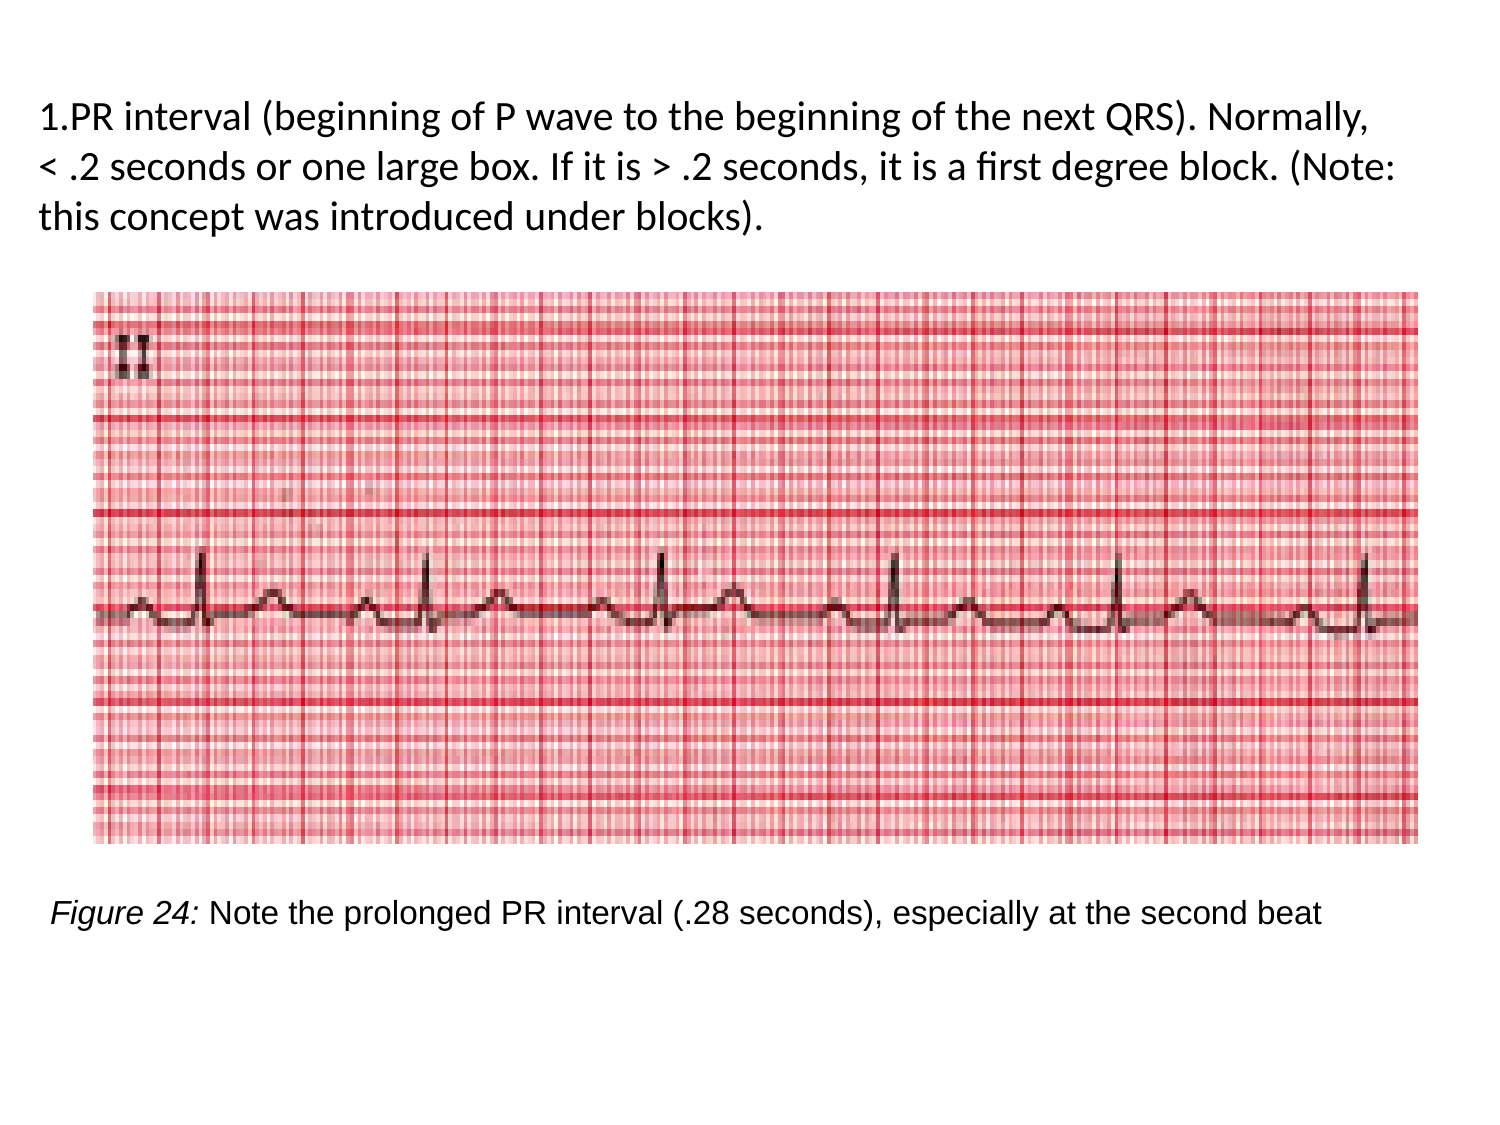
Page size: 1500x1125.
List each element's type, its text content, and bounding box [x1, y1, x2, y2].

text_box PR interval (beginning of P wave to the beginning of the next QRS). Normally, < .2 seconds or one large box. If it is > .2 seconds, it is a first degree block. (Note: this concept was introduced under blocks). [23, 36, 1454, 292]
picture [93, 292, 1419, 844]
text_box Figure 24: Note the prolonged PR interval (.28 seconds), especially at the second beat [35, 844, 1465, 940]
